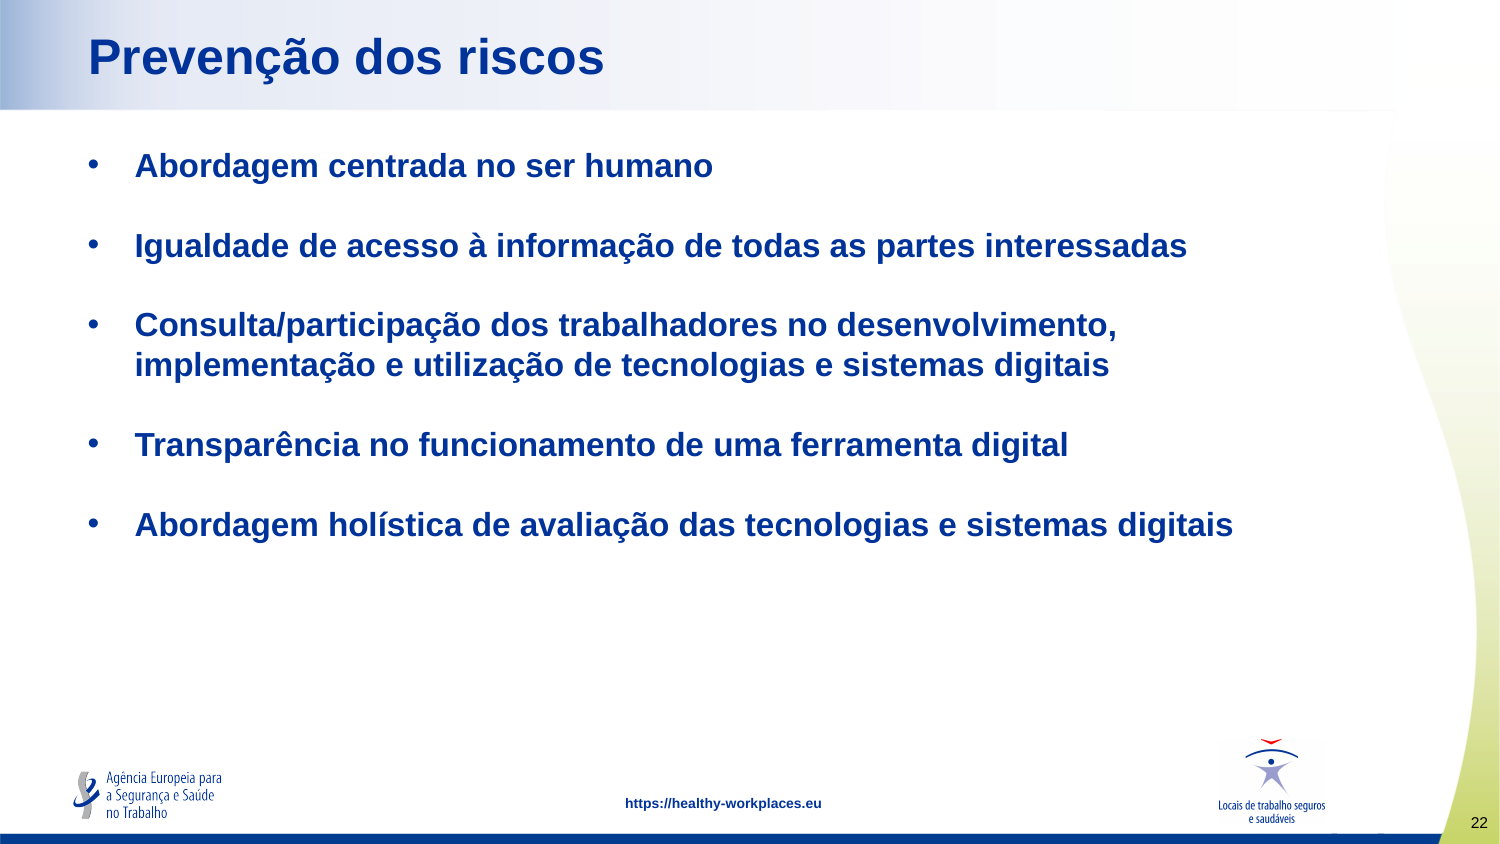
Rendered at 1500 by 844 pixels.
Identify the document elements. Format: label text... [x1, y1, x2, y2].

title Prevenção dos riscos [88, 0, 1341, 126]
picture [0, 0, 1500, 844]
text_box Abordagem centrada no ser humano Igualdade de acesso à informação de todas as partes interessadas Consulta/participação dos trabalhadores no desenvolvimento, implementação e utilização de tecnologias e sistemas digitais Transparência no funcionamento de uma ferramenta digital Abordagem holística de avaliação das tecnologias e sistemas digitais [72, 136, 1314, 551]
